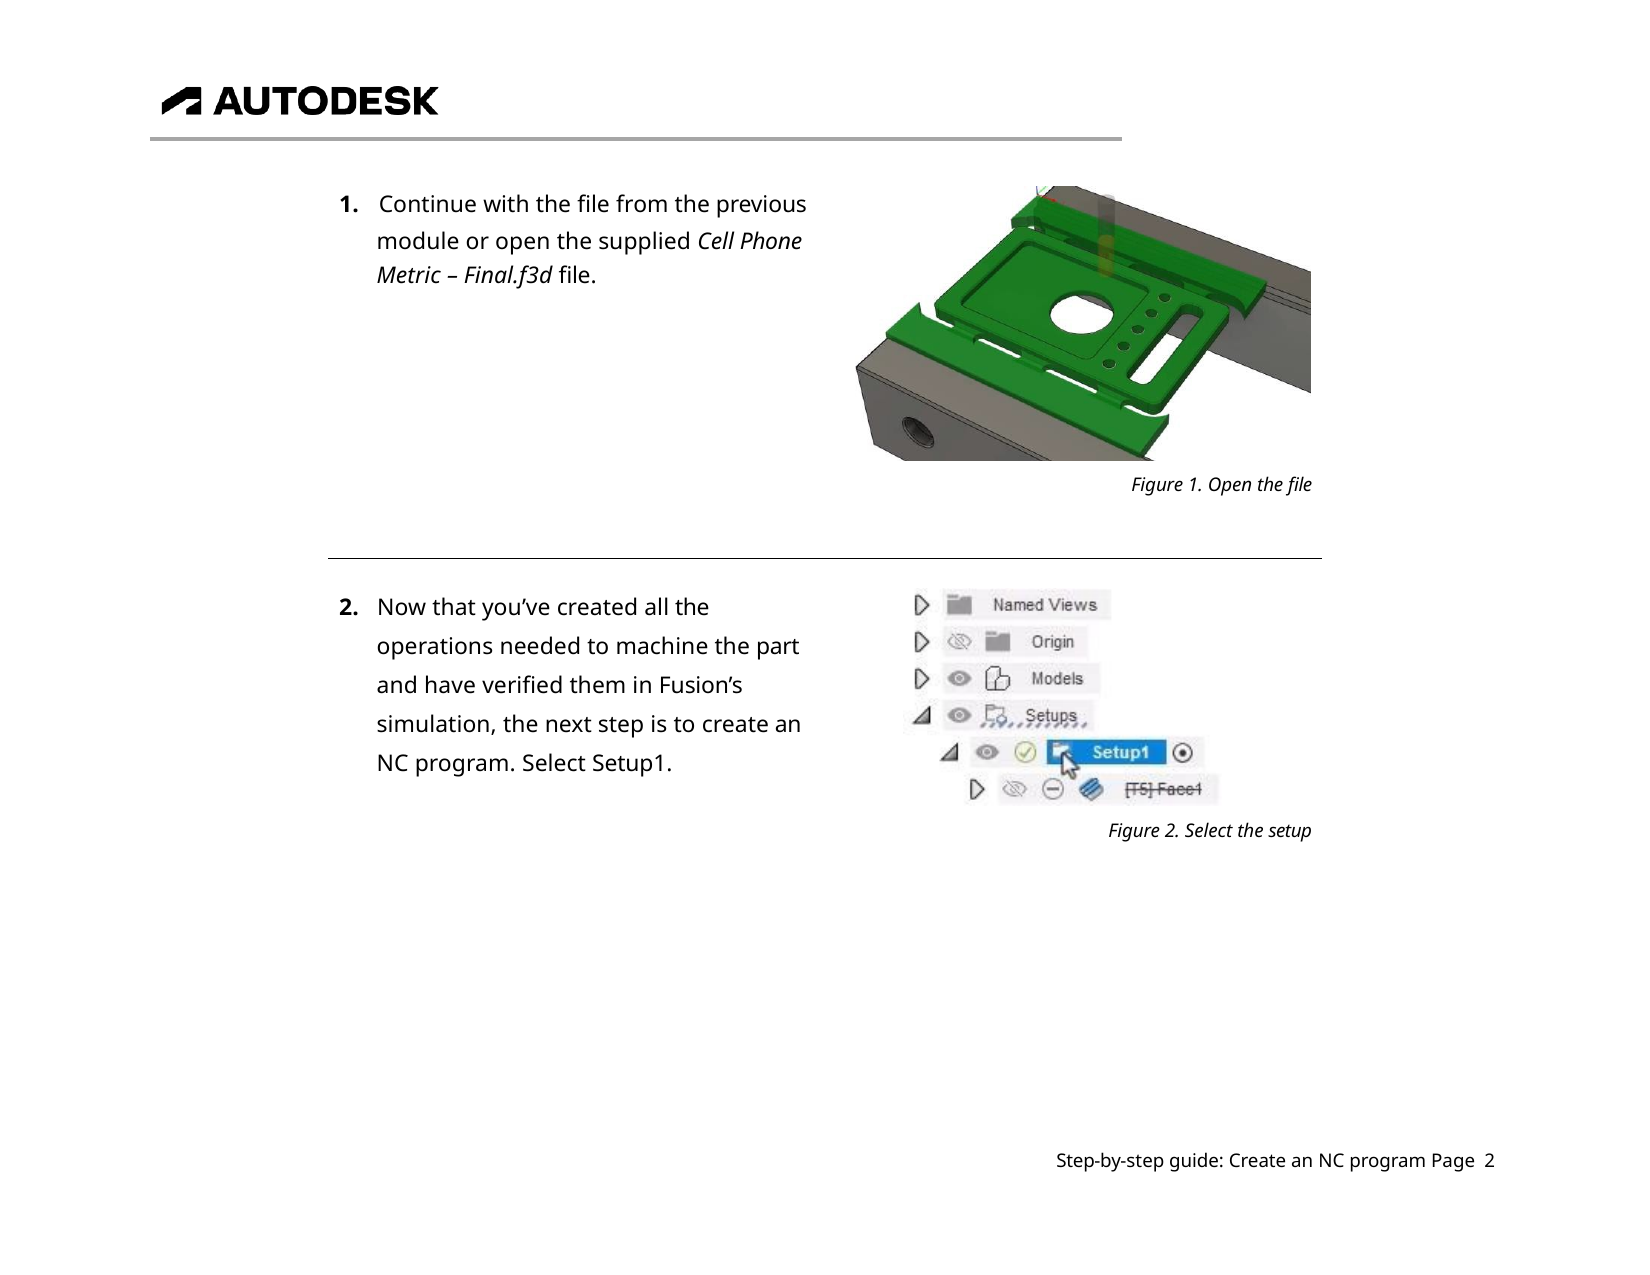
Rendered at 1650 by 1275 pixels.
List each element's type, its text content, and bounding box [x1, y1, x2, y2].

picture [161, 86, 439, 115]
table_header 1. Continue with the file from the previous module or open the supplied Cell Phone Metric – Final.f3d file. [328, 187, 832, 558]
table_cell 2. Now that you’ve created all the operations needed to machine the part and have verified them in Fusion’s simulation, the next step is to create an NC program. Select Setup1. [328, 559, 832, 851]
table_header Figure 1. Open the file [832, 187, 1322, 558]
slide_number Step-by-step guide: Create an NC program Page 3 [1054, 1145, 1509, 1275]
picture [903, 588, 1223, 807]
table_cell Figure 2. Select the setup [832, 559, 1322, 851]
picture [854, 186, 1311, 462]
